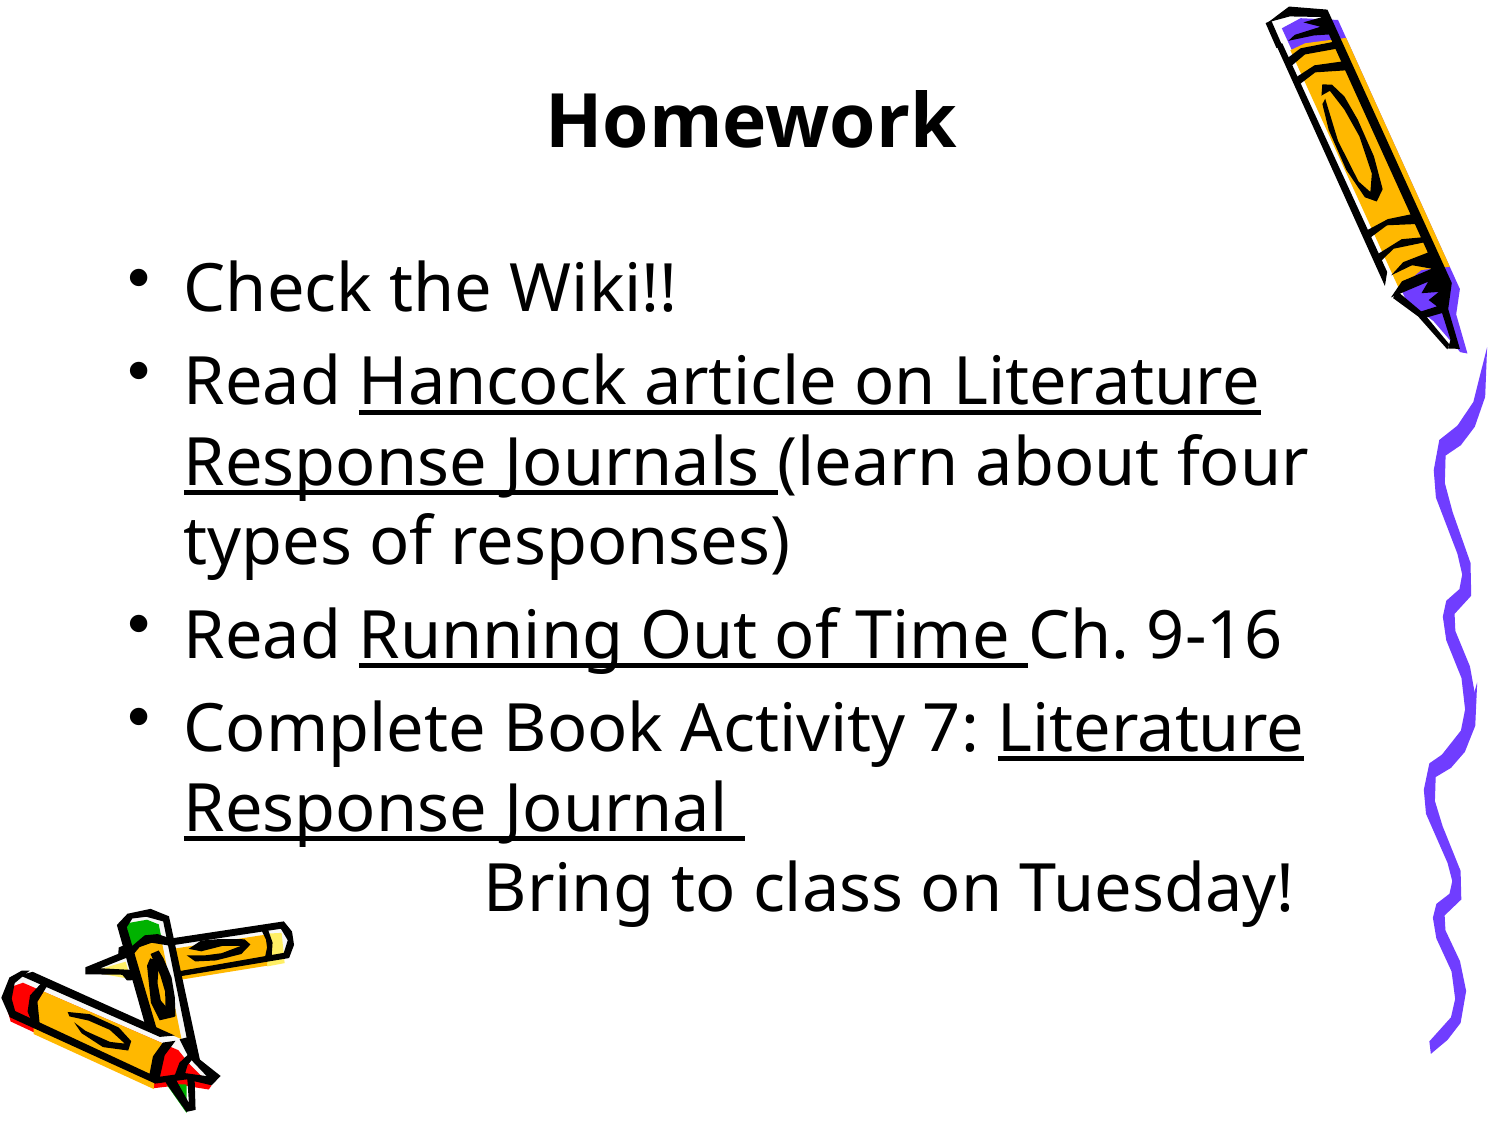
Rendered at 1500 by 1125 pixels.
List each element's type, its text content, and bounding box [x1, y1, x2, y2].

list Check the Wiki!! Read Hancock article on Literature Response Journals (learn about four types of responses) Read Running Out of Time Ch. 9-16 Complete Book Activity 7: Literature Response Journal Bring to class on Tuesday! [112, 237, 1376, 1026]
title Homework [187, 87, 1315, 237]
